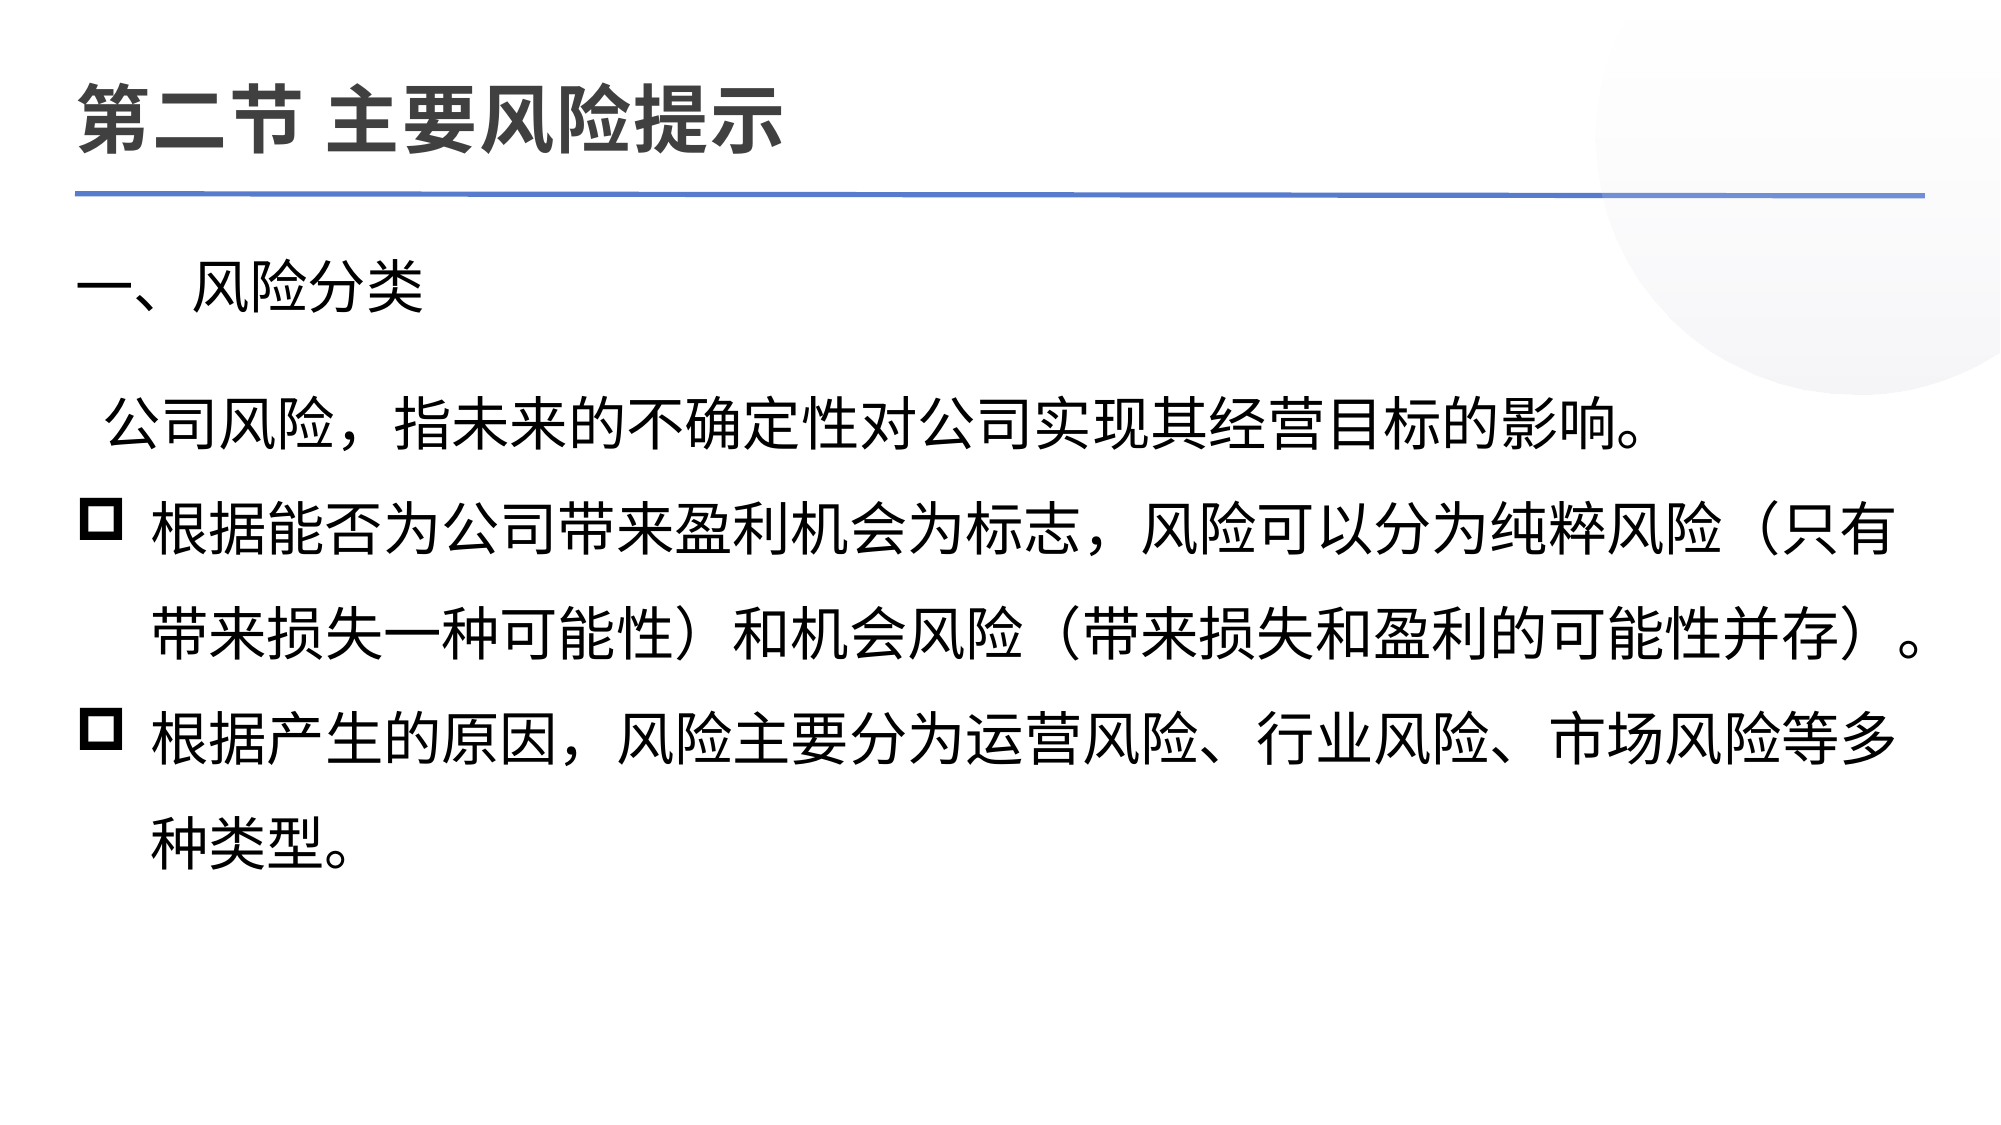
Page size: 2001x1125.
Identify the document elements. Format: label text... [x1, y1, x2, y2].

text_box 第二节 主要风险提示 [75, 62, 1606, 163]
text_box 公司风险，指未来的不确定性对公司实现其经营目标的影响。 根据能否为公司带来盈利机会为标志，风险可以分为纯粹风险（只有带来损失一种可能性）和机会风险（带来损失和盈利的可能性并存）。 根据产生的原因，风险主要分为运营风险、行业风险、市场风险等多种类型。 [75, 352, 1925, 1093]
text_box 一、风险分类 [75, 236, 1662, 312]
text_box [1594, 0, 2000, 387]
